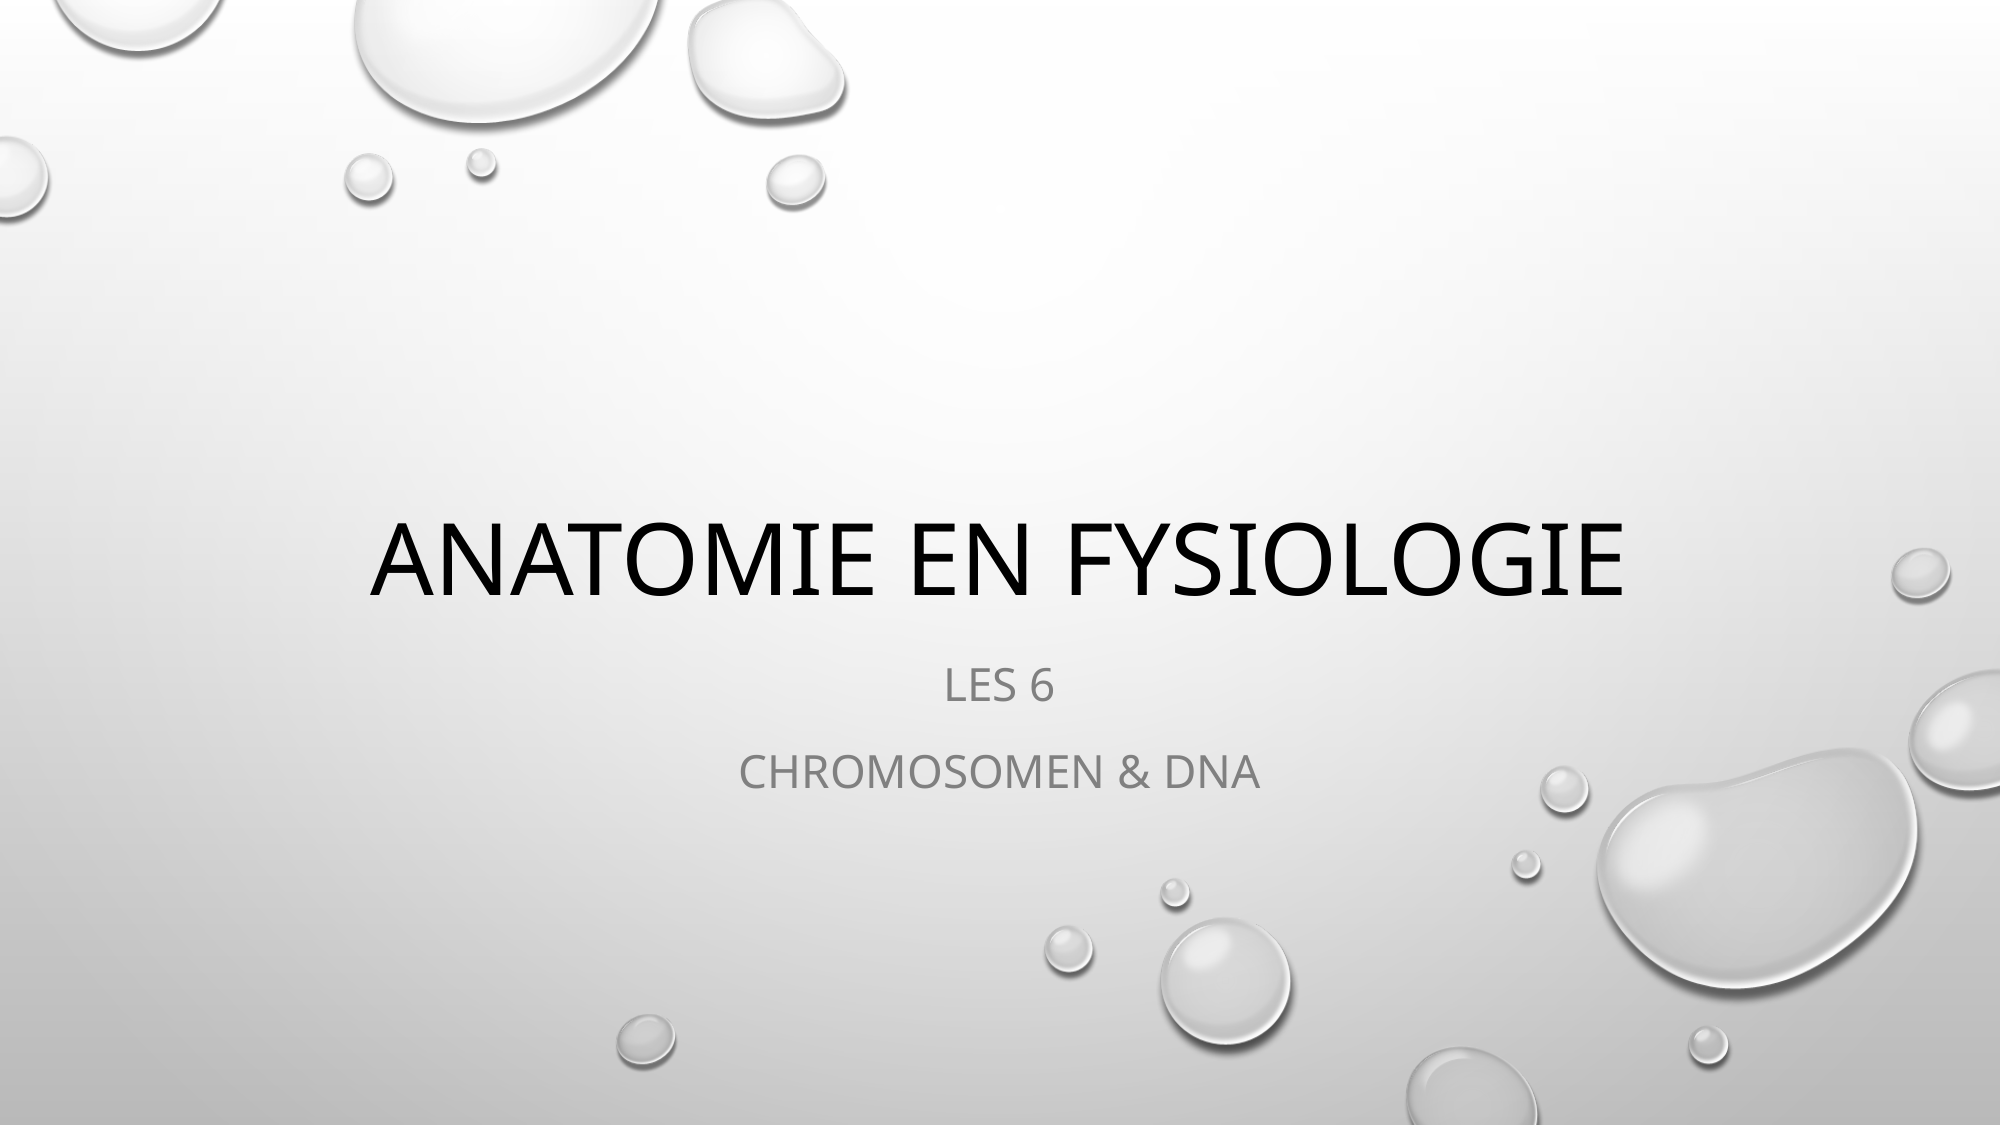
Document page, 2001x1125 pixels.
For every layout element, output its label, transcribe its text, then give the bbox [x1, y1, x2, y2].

title Anatomie en Fysiologie [287, 213, 1713, 625]
subtitle Les 6 Chromosomen & DNA [287, 637, 1713, 863]
picture [0, 0, 2000, 1125]
